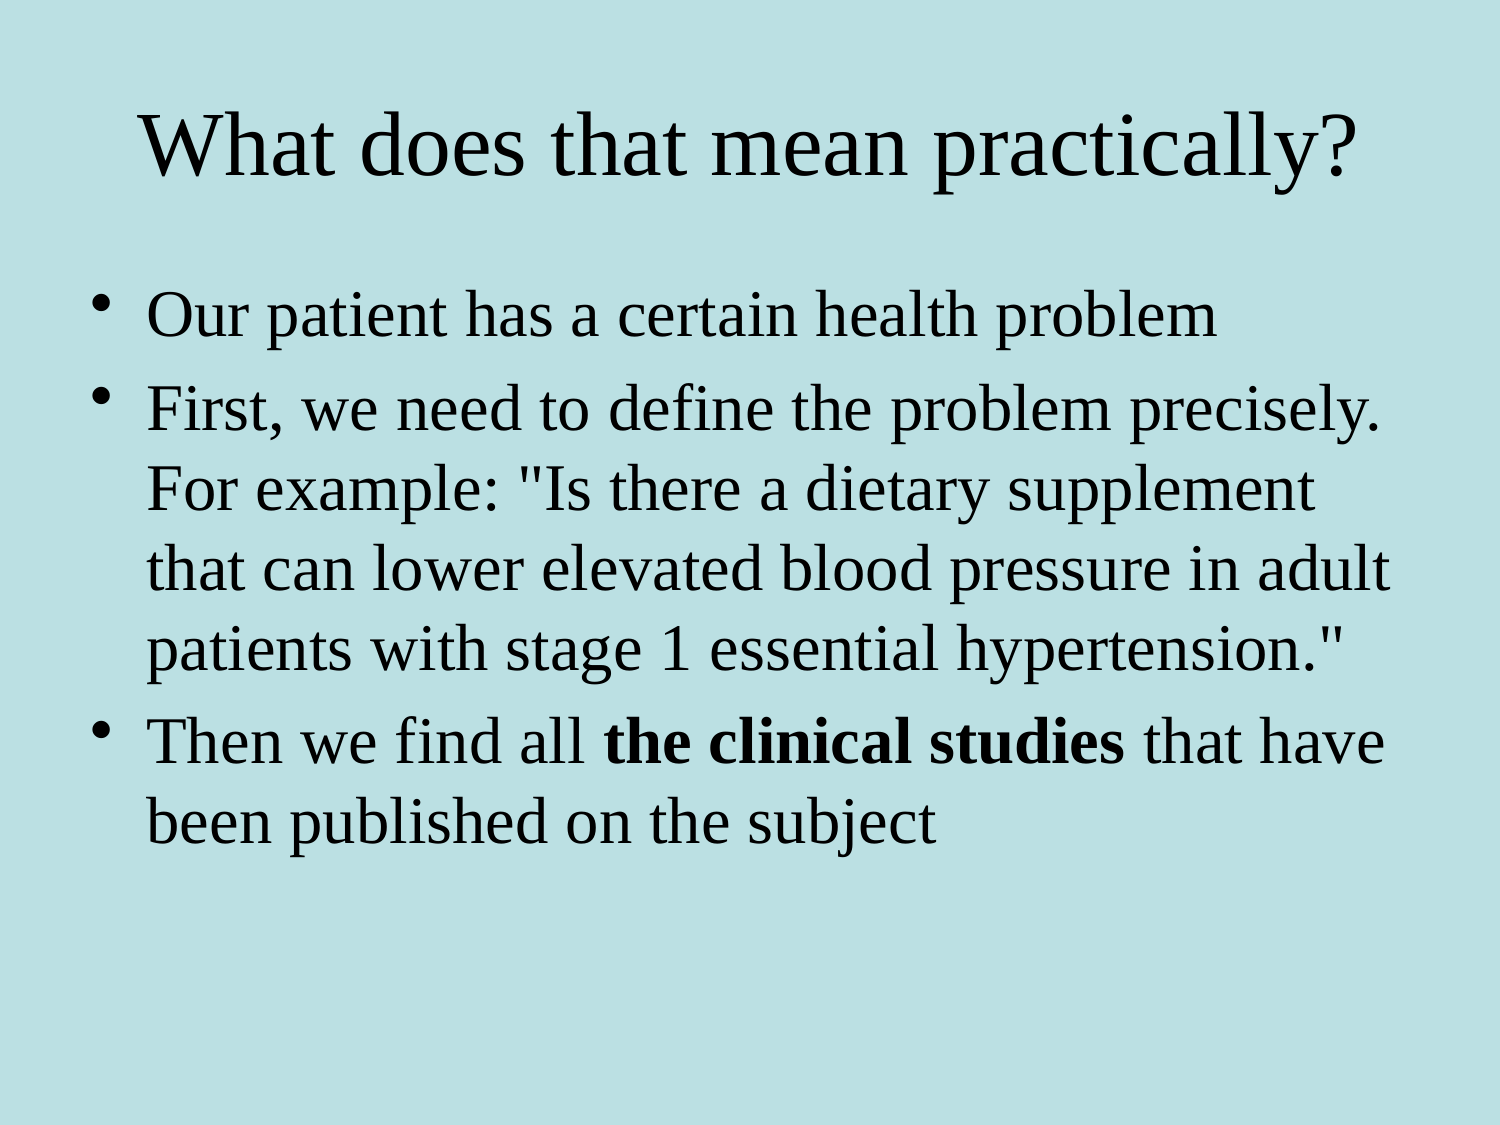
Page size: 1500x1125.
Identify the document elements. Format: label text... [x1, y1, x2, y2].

list Our patient has a certain health problem First, we need to define the problem precisely. For example: "Is there a dietary supplement that can lower elevated blood pressure in adult patients with stage 1 essential hypertension." Then we find all the clinical studies that have been published on the subject [75, 262, 1425, 1005]
title What does that mean practically? [75, 45, 1425, 233]
